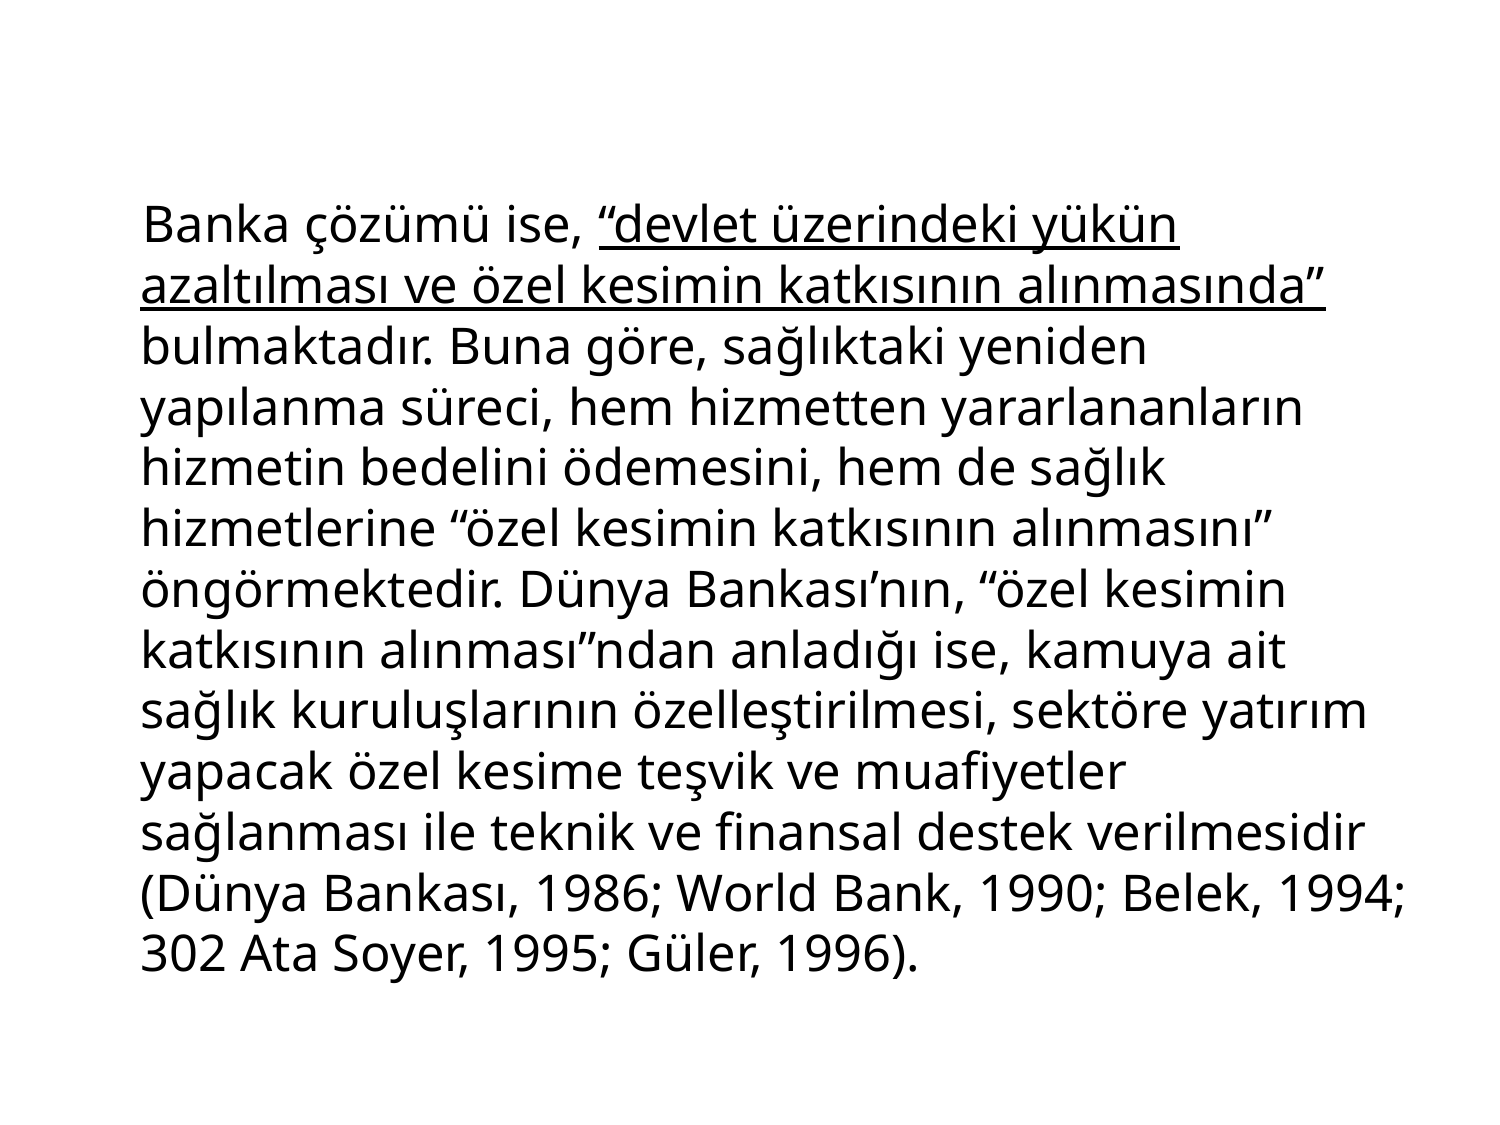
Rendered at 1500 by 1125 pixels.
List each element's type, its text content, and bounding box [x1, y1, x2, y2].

list Banka çözümü ise, “devlet üzerindeki yükün azaltılması ve özel kesimin katkısının alınmasında” bulmaktadır. Buna göre, sağlıktaki yeniden yapılanma süreci, hem hizmetten yararlananların hizmetin bedelini ödemesini, hem de sağlık hizmetlerine “özel kesimin katkısının alınmasını” öngörmektedir. Dünya Bankası’nın, “özel kesimin katkısının alınması”ndan anladığı ise, kamuya ait sağlık kuruluşlarının özelleştirilmesi, sektöre yatırım yapacak özel kesime teşvik ve muafiyetler sağlanması ile teknik ve finansal destek verilmesidir (Dünya Bankası, 1986; World Bank, 1990; Belek, 1994; 302 Ata Soyer, 1995; Güler, 1996). [75, 184, 1425, 1005]
